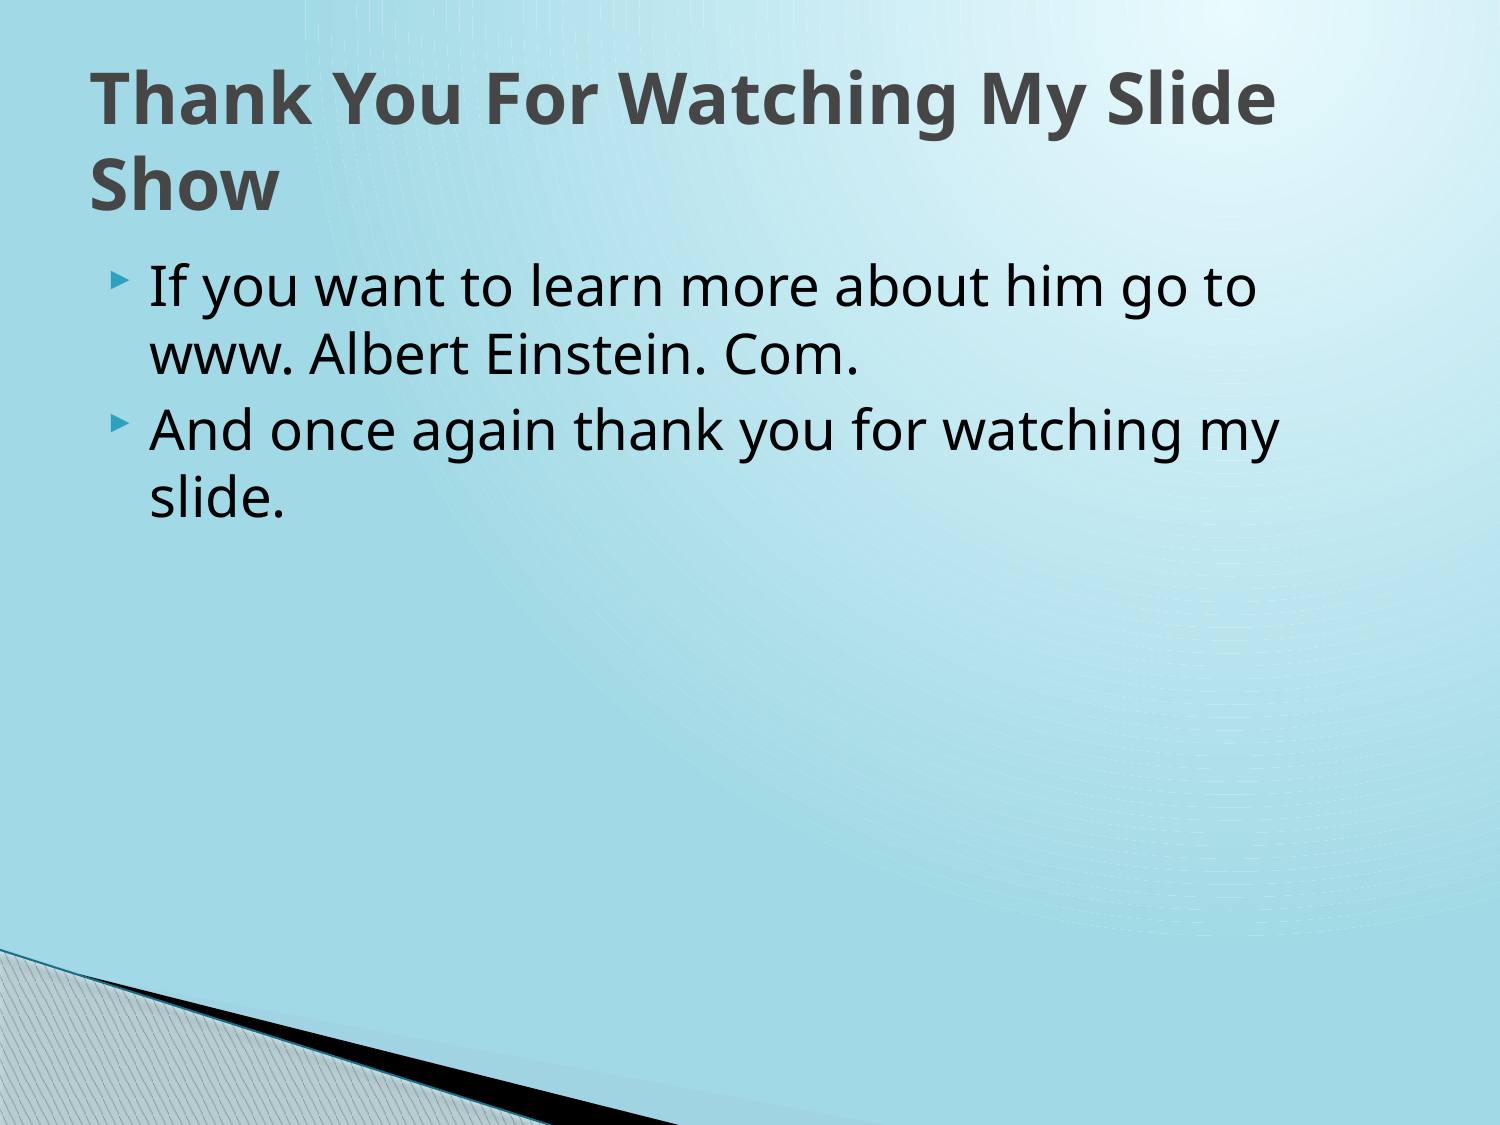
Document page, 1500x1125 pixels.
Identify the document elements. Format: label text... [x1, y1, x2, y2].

title Thank You For Watching My Slide Show [75, 45, 1425, 233]
list If you want to learn more about him go to www. Albert Einstein. Com. And once again thank you for watching my slide. [75, 243, 1425, 986]
